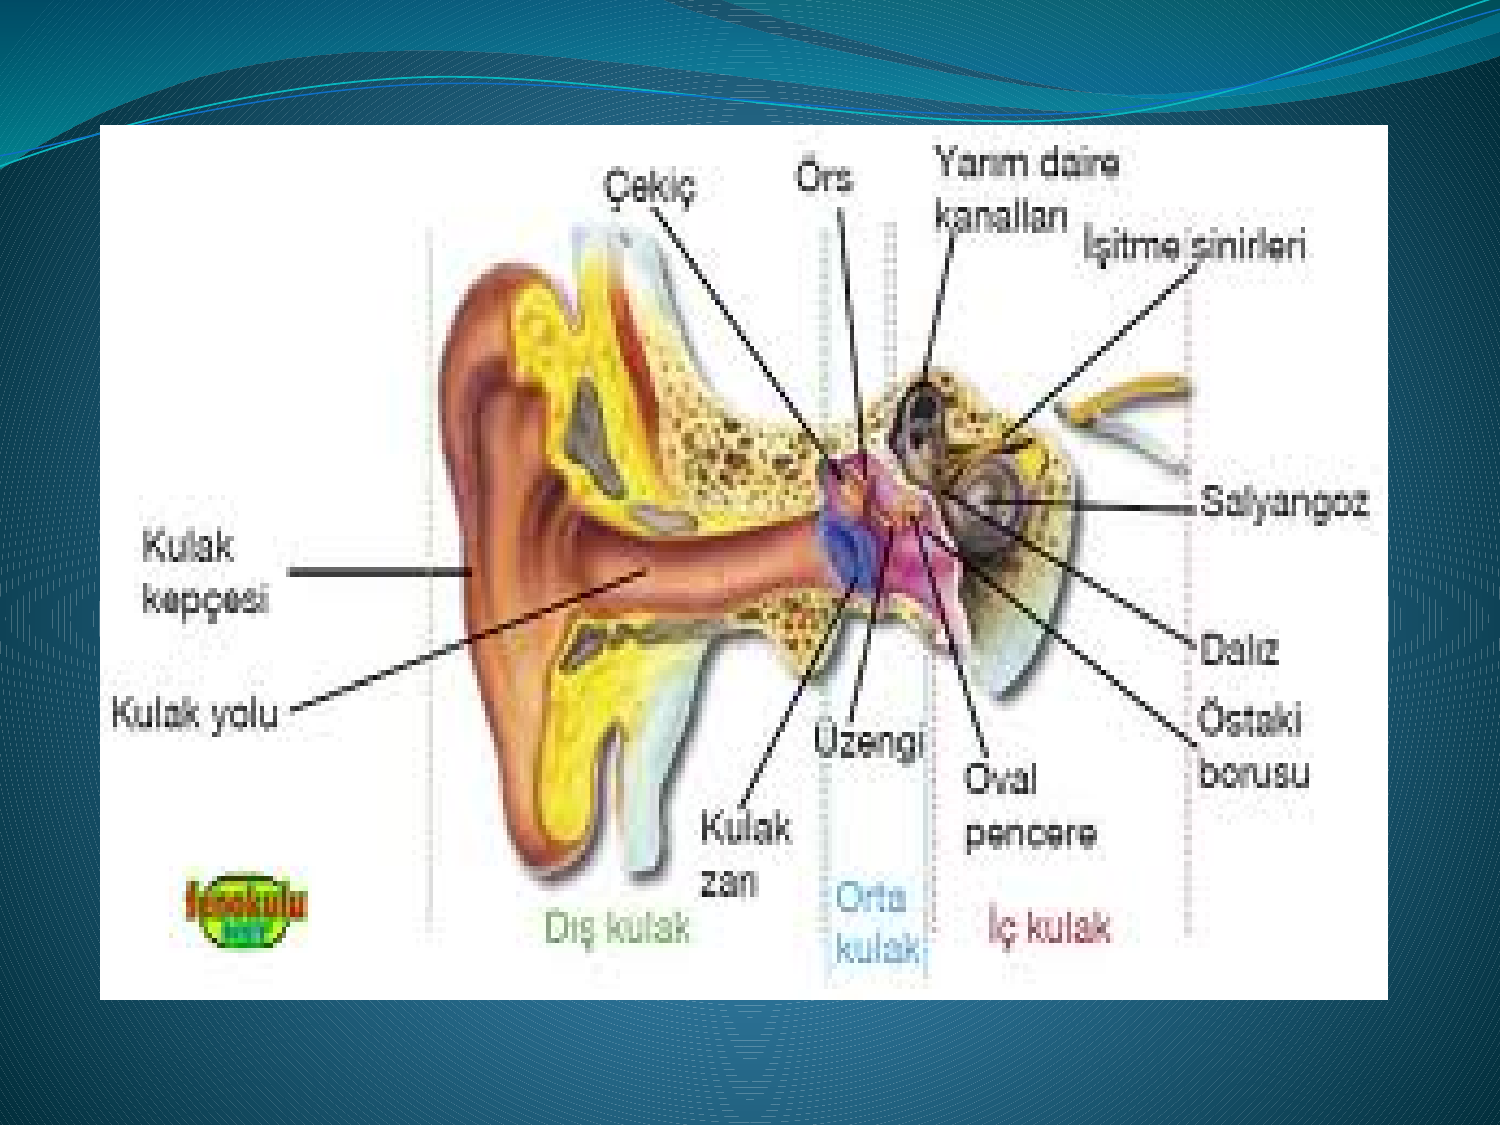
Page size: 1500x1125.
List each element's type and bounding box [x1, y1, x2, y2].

subtitle [0, 0, 1500, 1125]
picture [100, 125, 1389, 1000]
